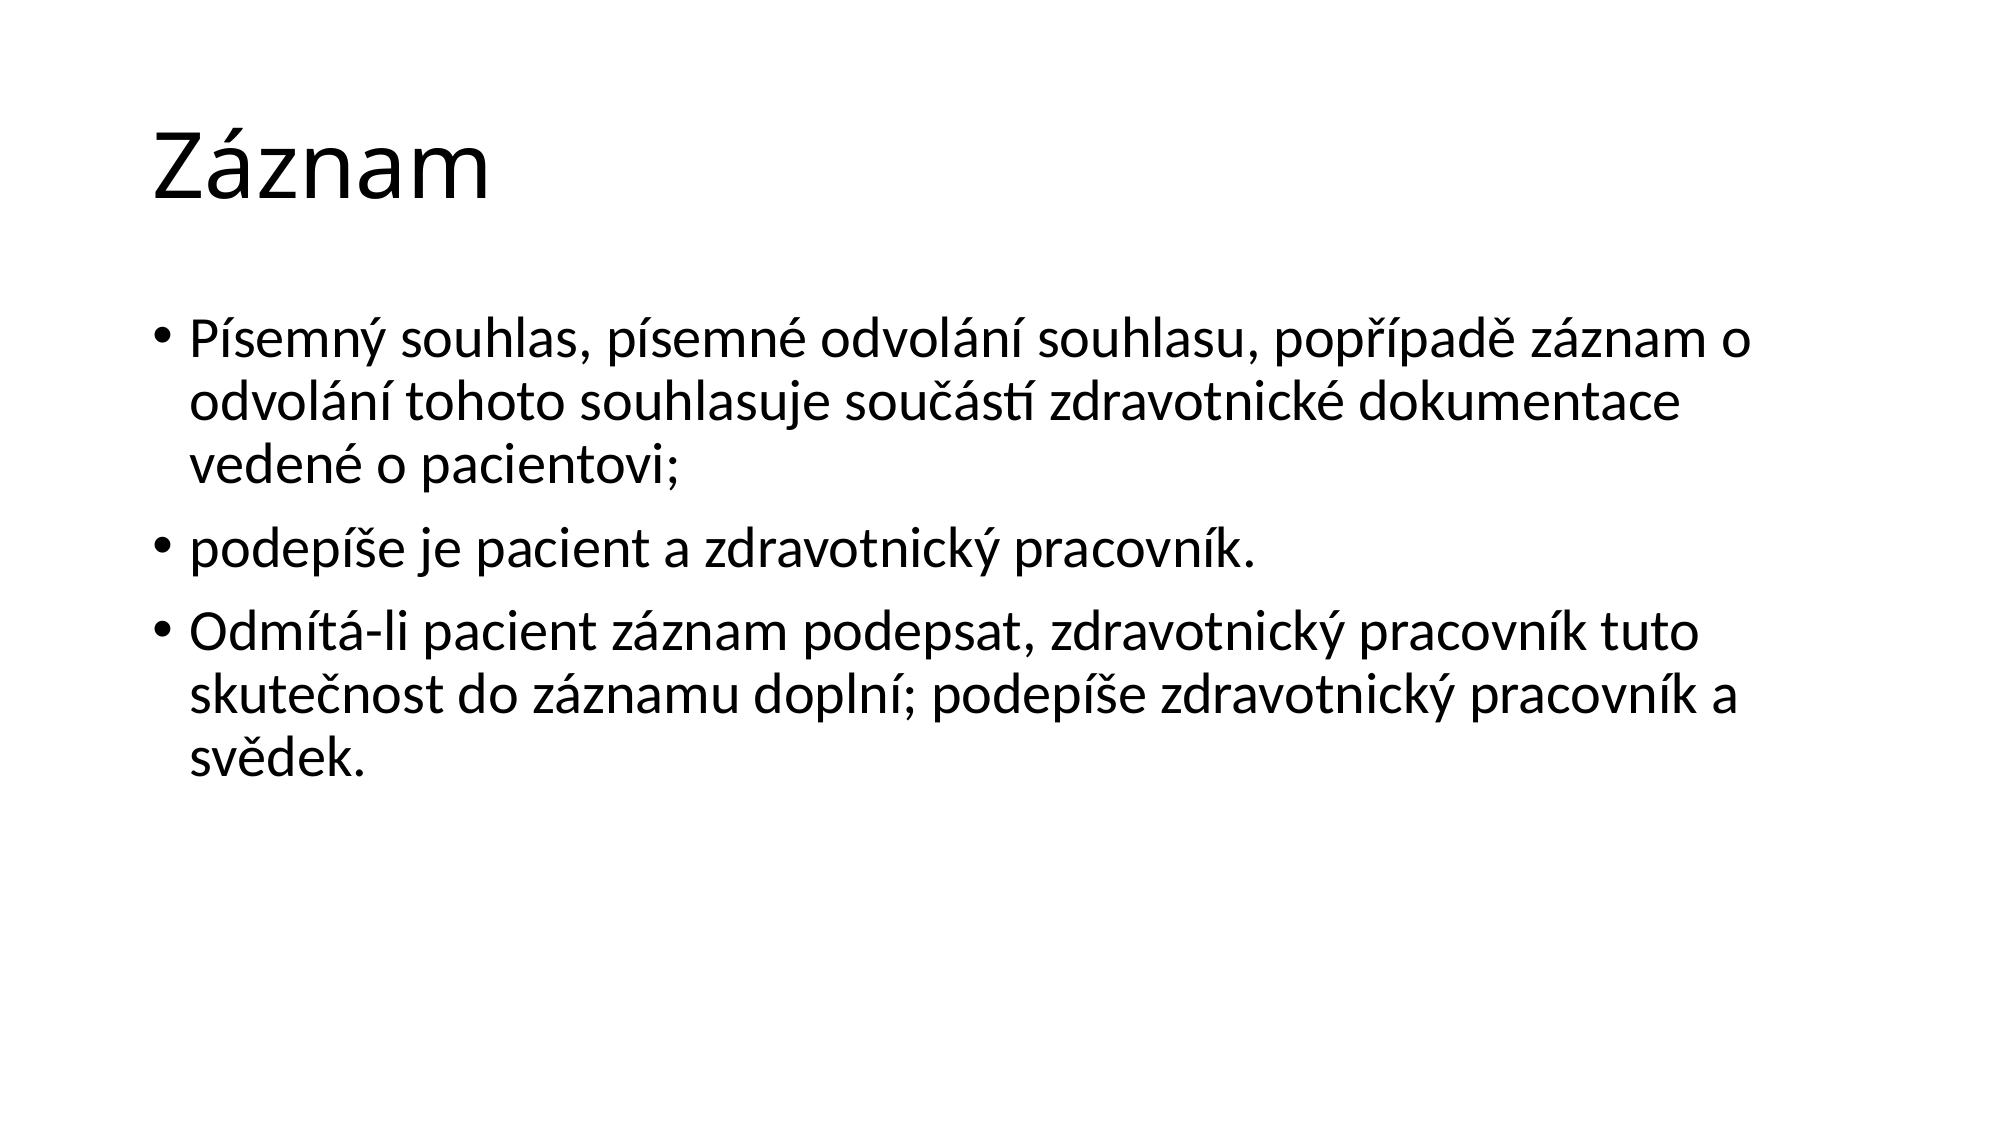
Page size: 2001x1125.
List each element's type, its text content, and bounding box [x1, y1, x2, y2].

title Záznam [137, 59, 1863, 278]
list Písemný souhlas, písemné odvolání souhlasu, popřípadě záznam o odvolání tohoto souhlasuje součástí zdravotnické dokumentace vedené o pacientovi; podepíše je pacient a zdravotnický pracovník. Odmítá-li pacient záznam podepsat, zdravotnický pracovník tuto skutečnost do záznamu doplní; podepíše zdravotnický pracovník a svědek. [137, 299, 1863, 1014]
